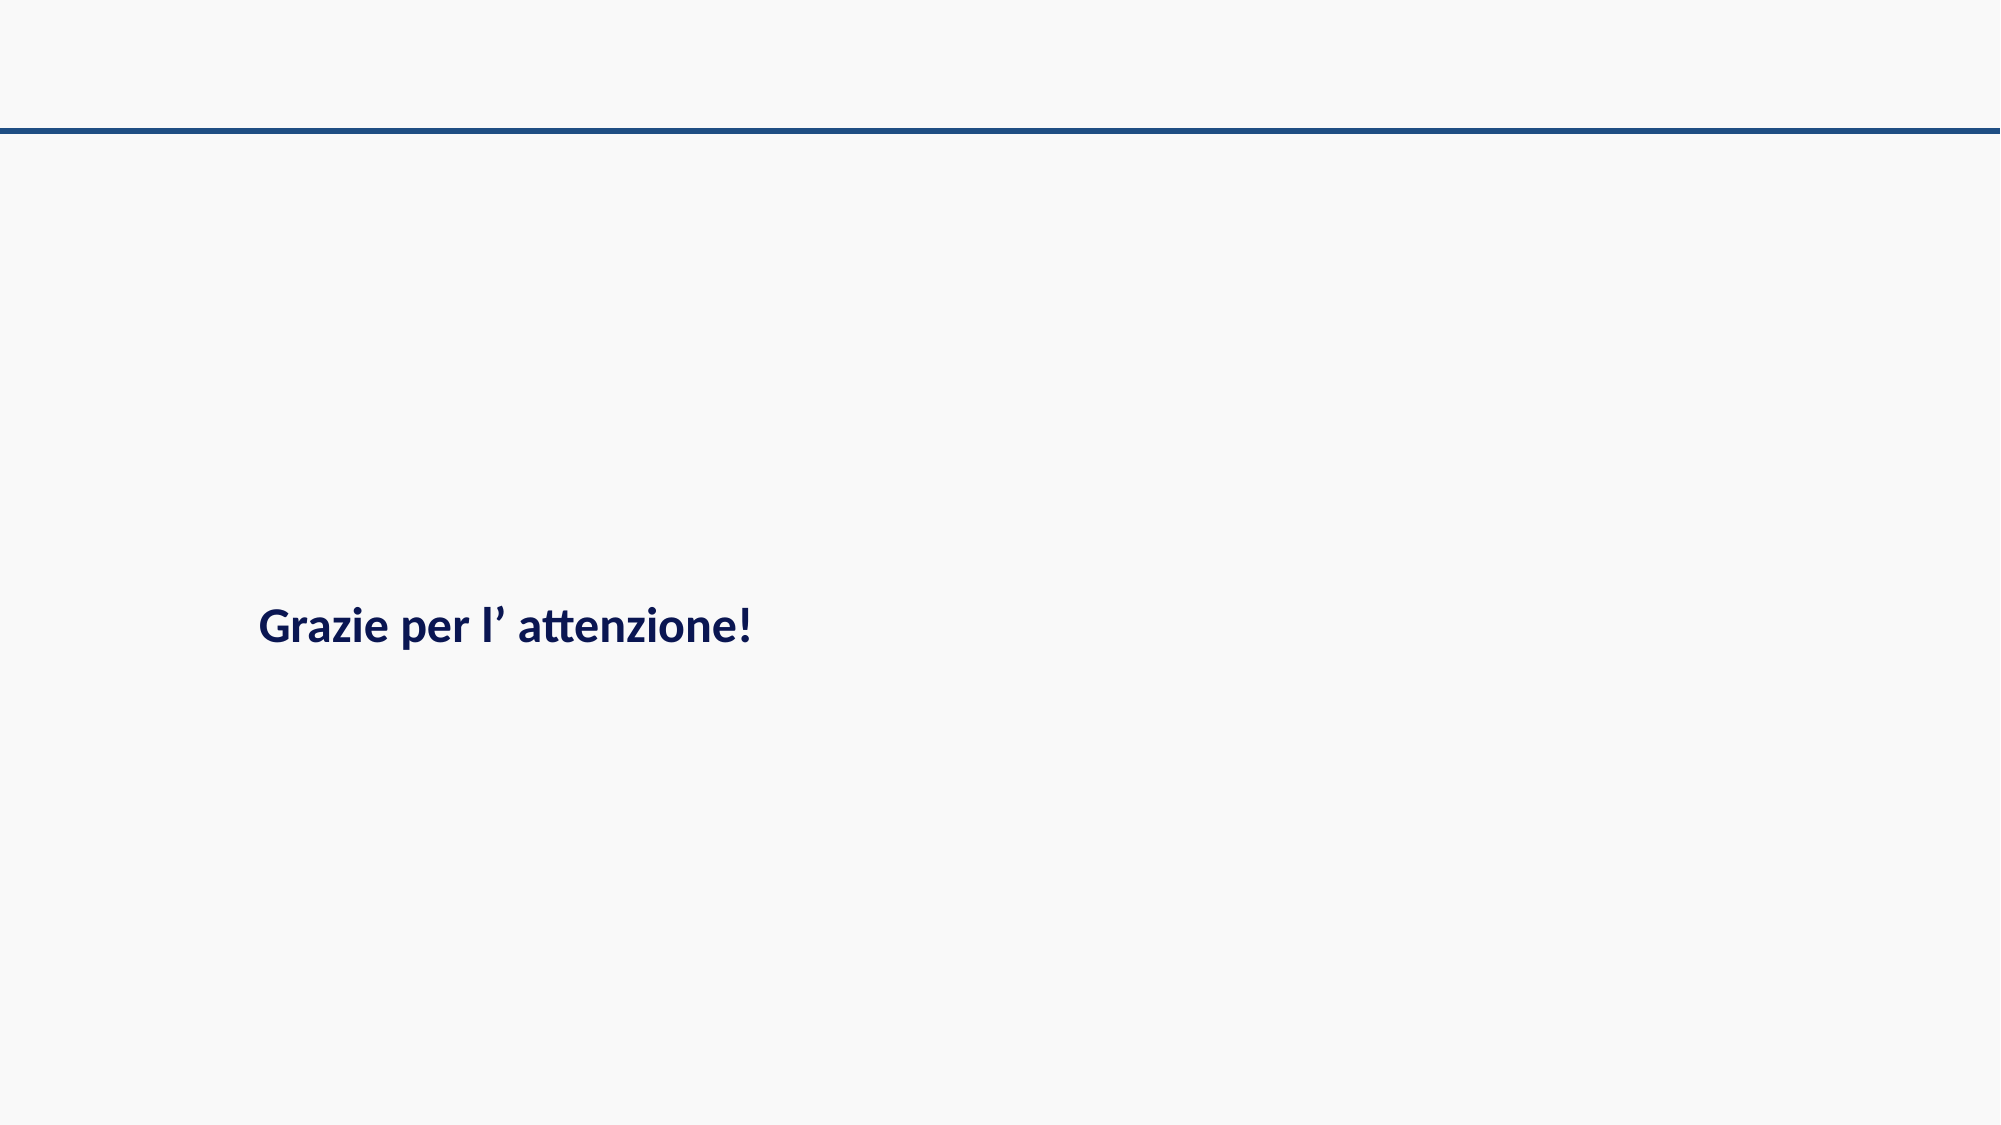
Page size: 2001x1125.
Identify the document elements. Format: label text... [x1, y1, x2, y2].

subtitle Grazie per l’ attenzione! [249, 590, 1750, 863]
